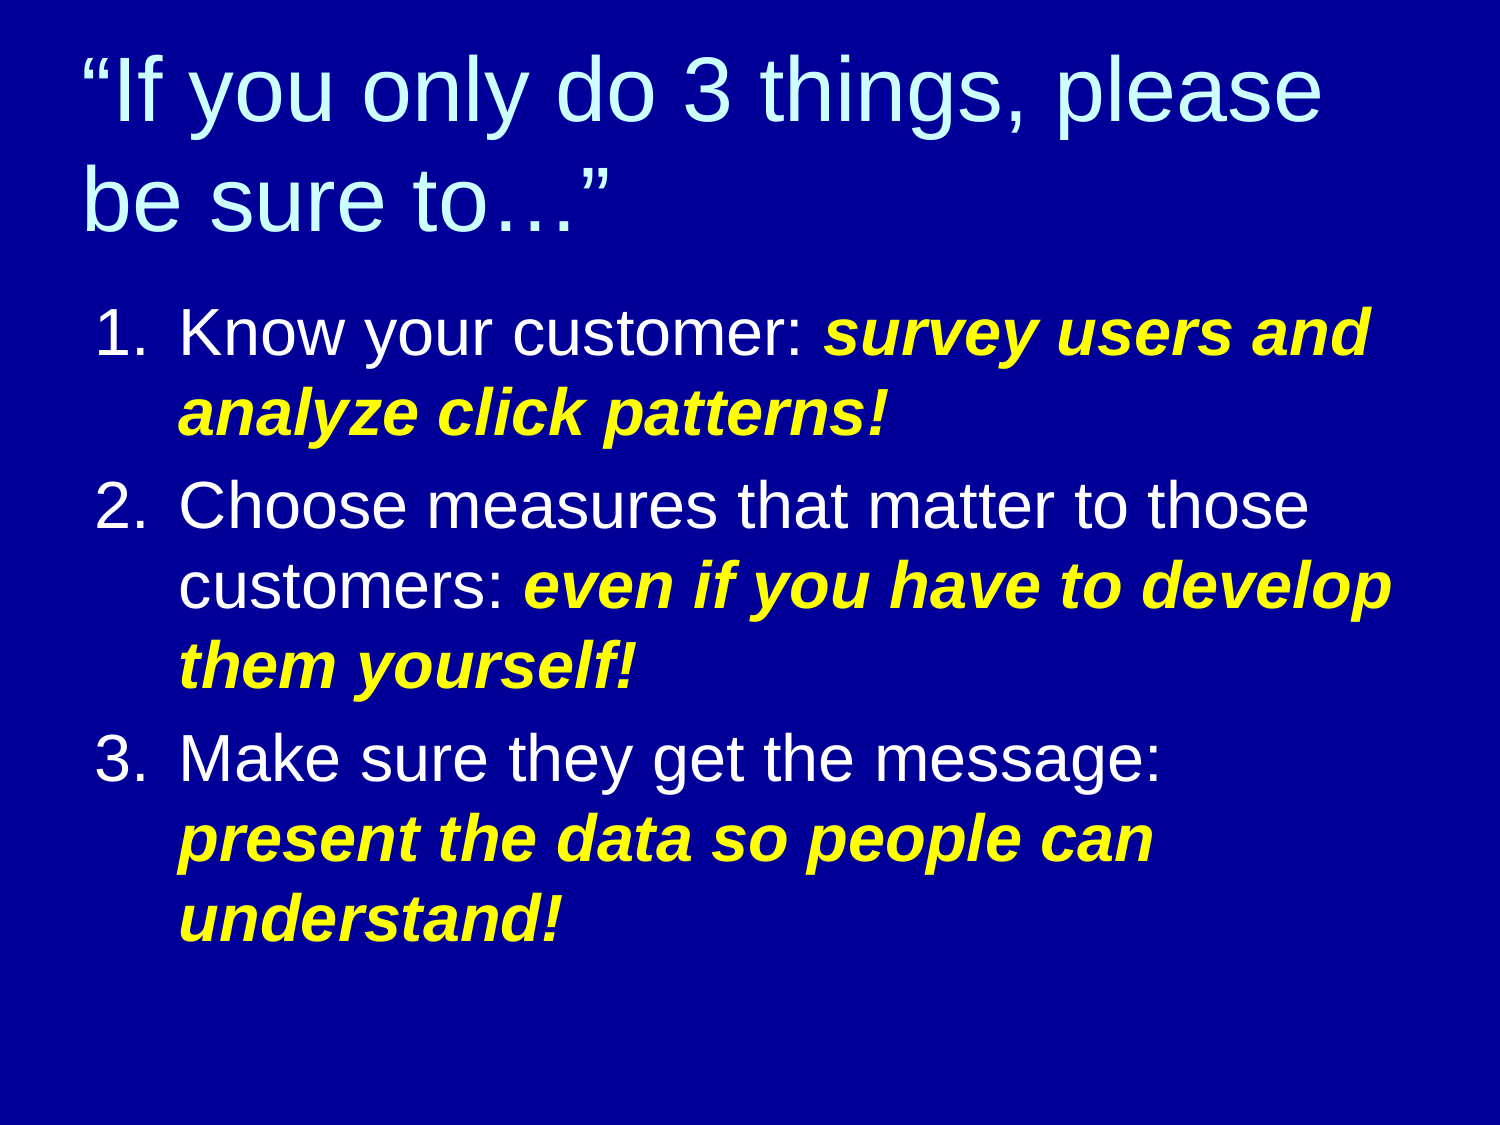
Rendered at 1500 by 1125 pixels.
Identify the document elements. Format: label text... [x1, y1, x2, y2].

list Know your customer: survey users and analyze click patterns! Choose measures that matter to those customers: even if you have to develop them yourself! Make sure they get the message: present the data so people can understand! [79, 281, 1421, 757]
title “If you only do 3 things, please be sure to…” [66, 67, 1371, 213]
